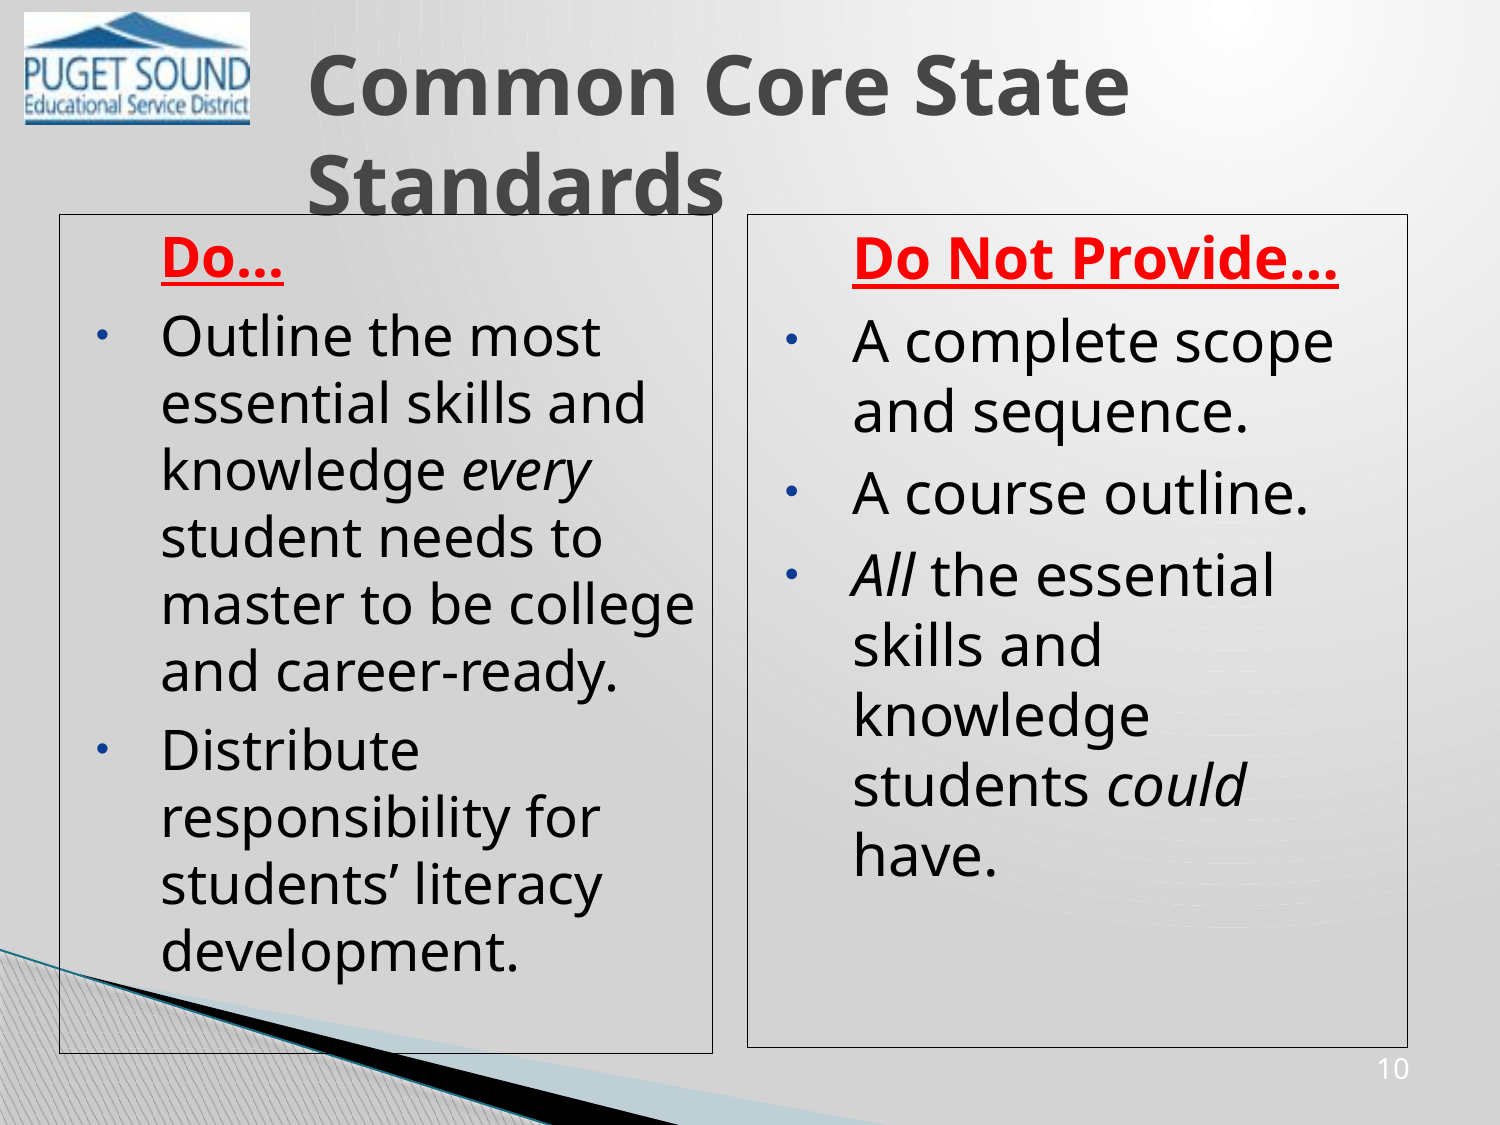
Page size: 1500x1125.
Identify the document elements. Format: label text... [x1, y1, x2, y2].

title Common Core State Standards [291, 38, 1500, 226]
picture [24, 12, 250, 125]
slide_number 10 [1299, 1042, 1425, 1103]
list Do… Outline the most essential skills and knowledge every student needs to master to be college and career-ready. Distribute responsibility for students’ literacy development. [59, 214, 713, 1054]
list Do Not Provide… A complete scope and sequence. A course outline. All the essential skills and knowledge students could have. [747, 214, 1408, 1048]
